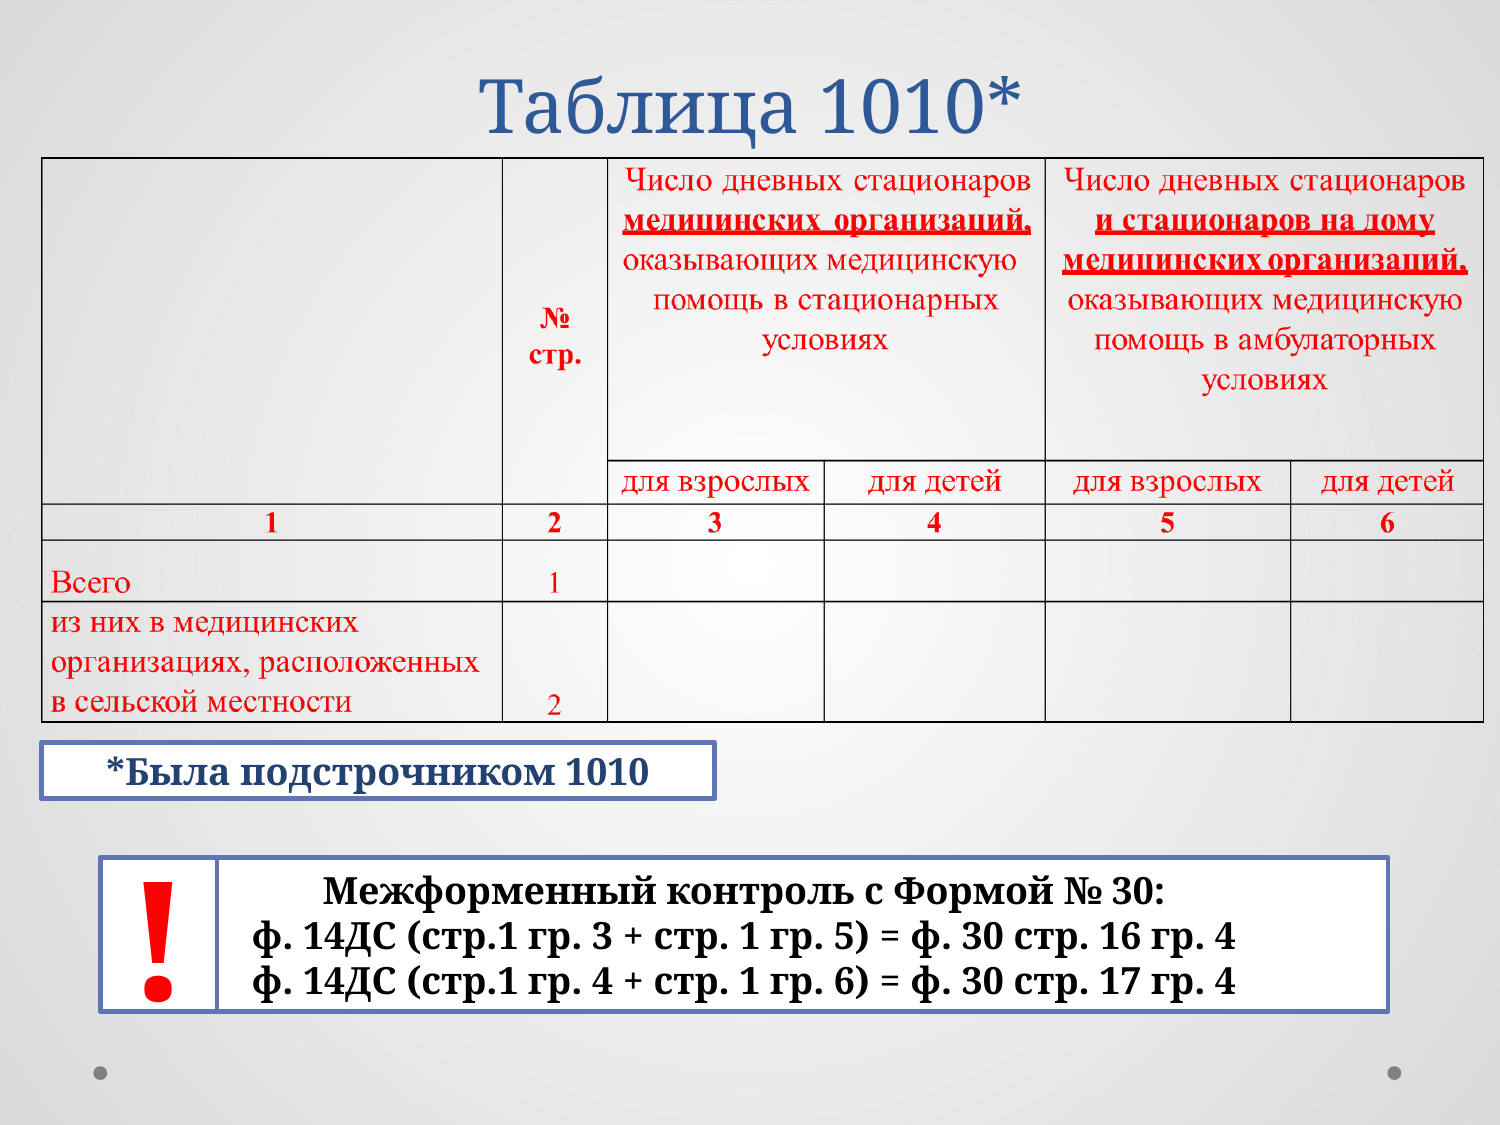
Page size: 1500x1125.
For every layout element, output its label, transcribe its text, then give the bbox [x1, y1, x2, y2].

text_box Межформенный контроль с Формой № 30: ф. 14ДС (стр.1 гр. 3 + стр. 1 гр. 5) = ф. 30 стр. 16 гр. 4 ф. 14ДС (стр.1 гр. 4 + стр. 1 гр. 6) = ф. 30 стр. 17 гр. 4 [219, 855, 1390, 1014]
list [41, 148, 1485, 740]
title Таблица 1010* [76, 42, 1427, 147]
text_box *Была подстрочником 1010 [39, 747, 717, 801]
text_box ! [98, 855, 219, 1014]
